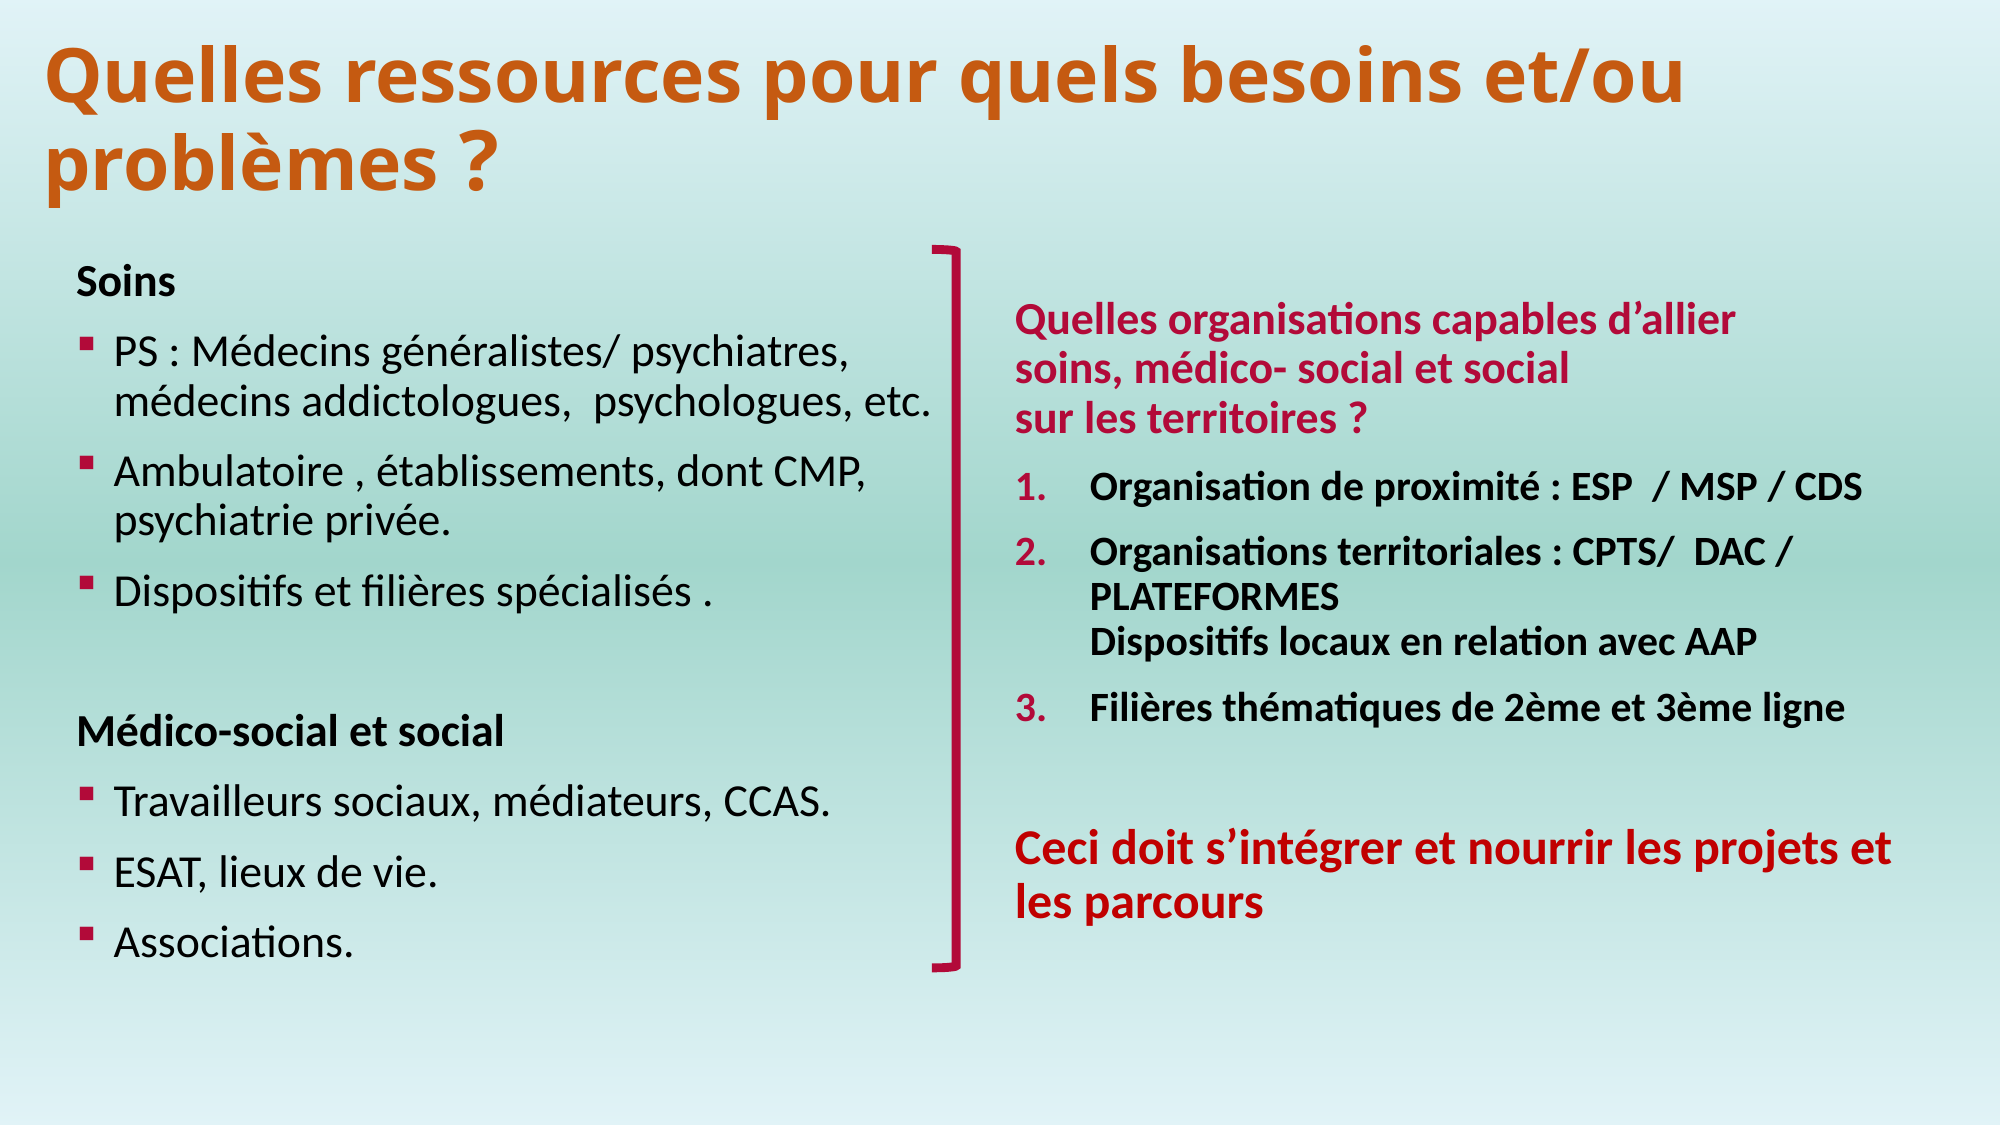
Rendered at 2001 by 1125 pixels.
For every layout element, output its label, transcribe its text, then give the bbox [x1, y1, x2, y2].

title Quelles ressources pour quels besoins et/ou problèmes ? [28, 15, 1958, 232]
text_box Quelles organisations capables d’allier soins, médico- social et social sur les territoires ? Organisation de proximité : ESP / MSP / CDS Organisations territoriales : CPTS/ DAC / PLATEFORMES Dispositifs locaux en relation avec AAP Filières thématiques de 2ème et 3ème ligne Ceci doit s’intégrer et nourrir les projets et les parcours [999, 287, 1939, 868]
list Soins PS : Médecins généralistes/ psychiatres, médecins addictologues, psychologues, etc. Ambulatoire , établissements, dont CMP, psychiatrie privée. Dispositifs et filières spécialisés . Médico-social et social Travailleurs sociaux, médiateurs, CCAS. ESAT, lieux de vie. Associations. [61, 249, 957, 1015]
text_box [931, 248, 957, 969]
